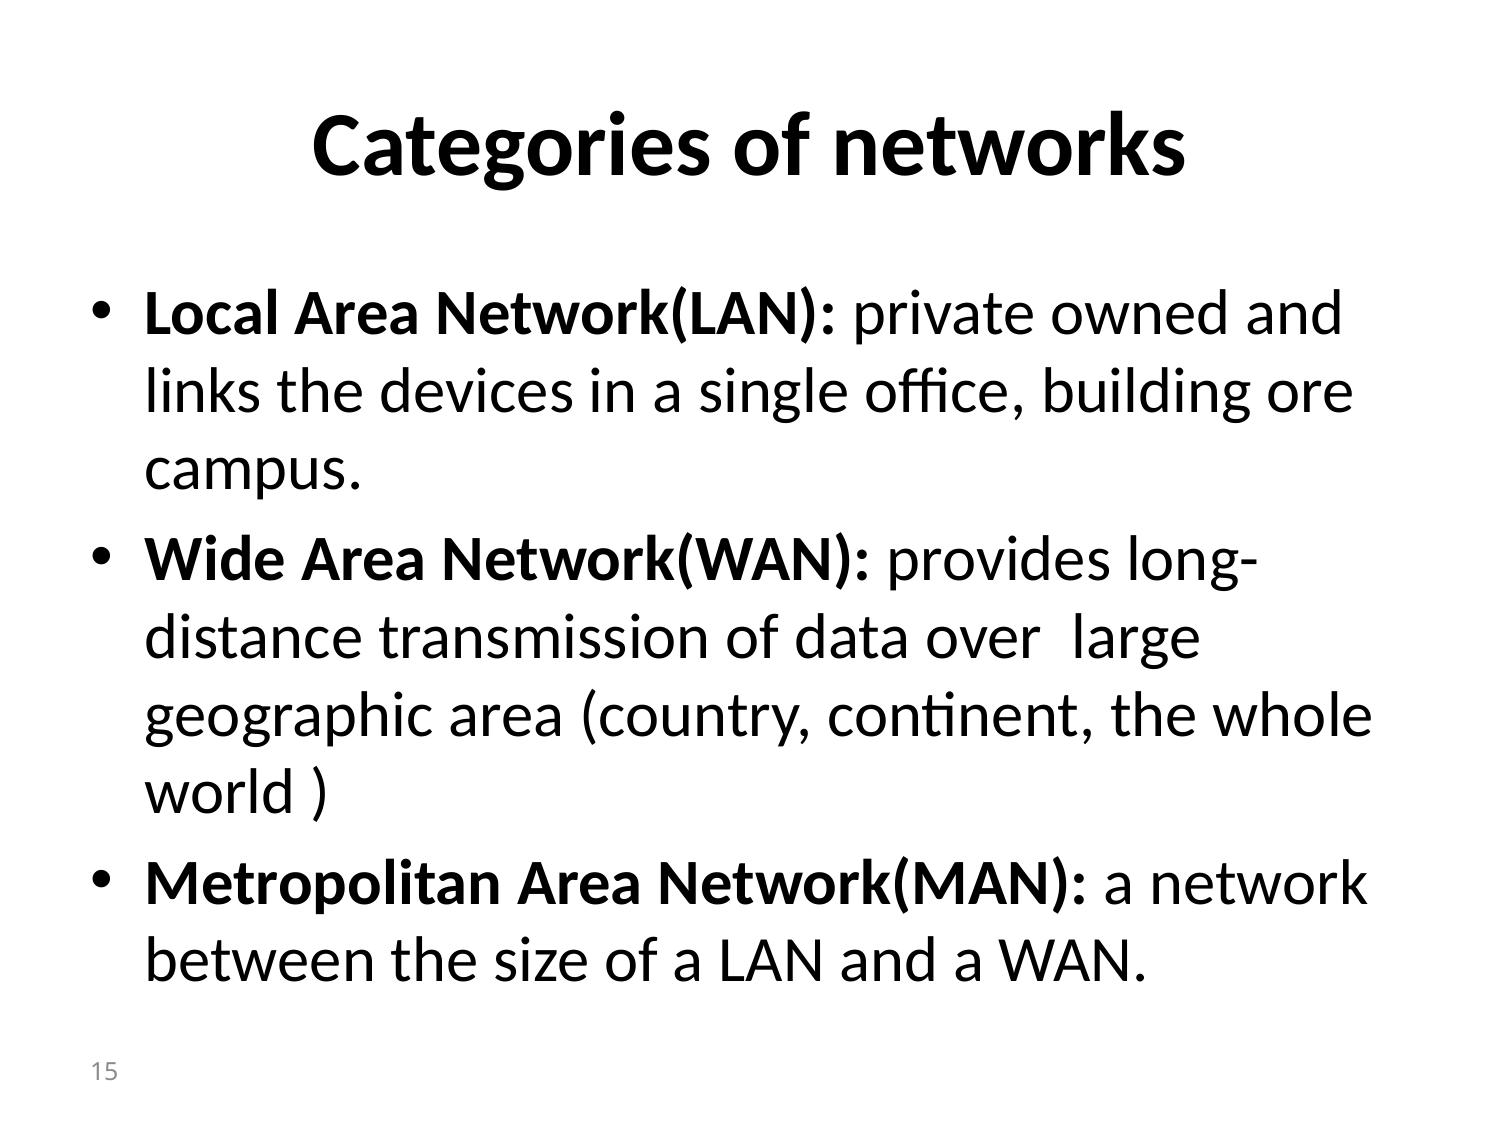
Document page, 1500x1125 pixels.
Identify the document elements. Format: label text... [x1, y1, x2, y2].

title Categories of networks [75, 45, 1425, 233]
list Local Area Network(LAN): private owned and links the devices in a single office, building ore campus. Wide Area Network(WAN): provides long-distance transmission of data over large geographic area (country, continent, the whole world ) Metropolitan Area Network(MAN): a network between the size of a LAN and a WAN. [75, 262, 1425, 1005]
slide_number 15 [75, 1042, 425, 1103]
